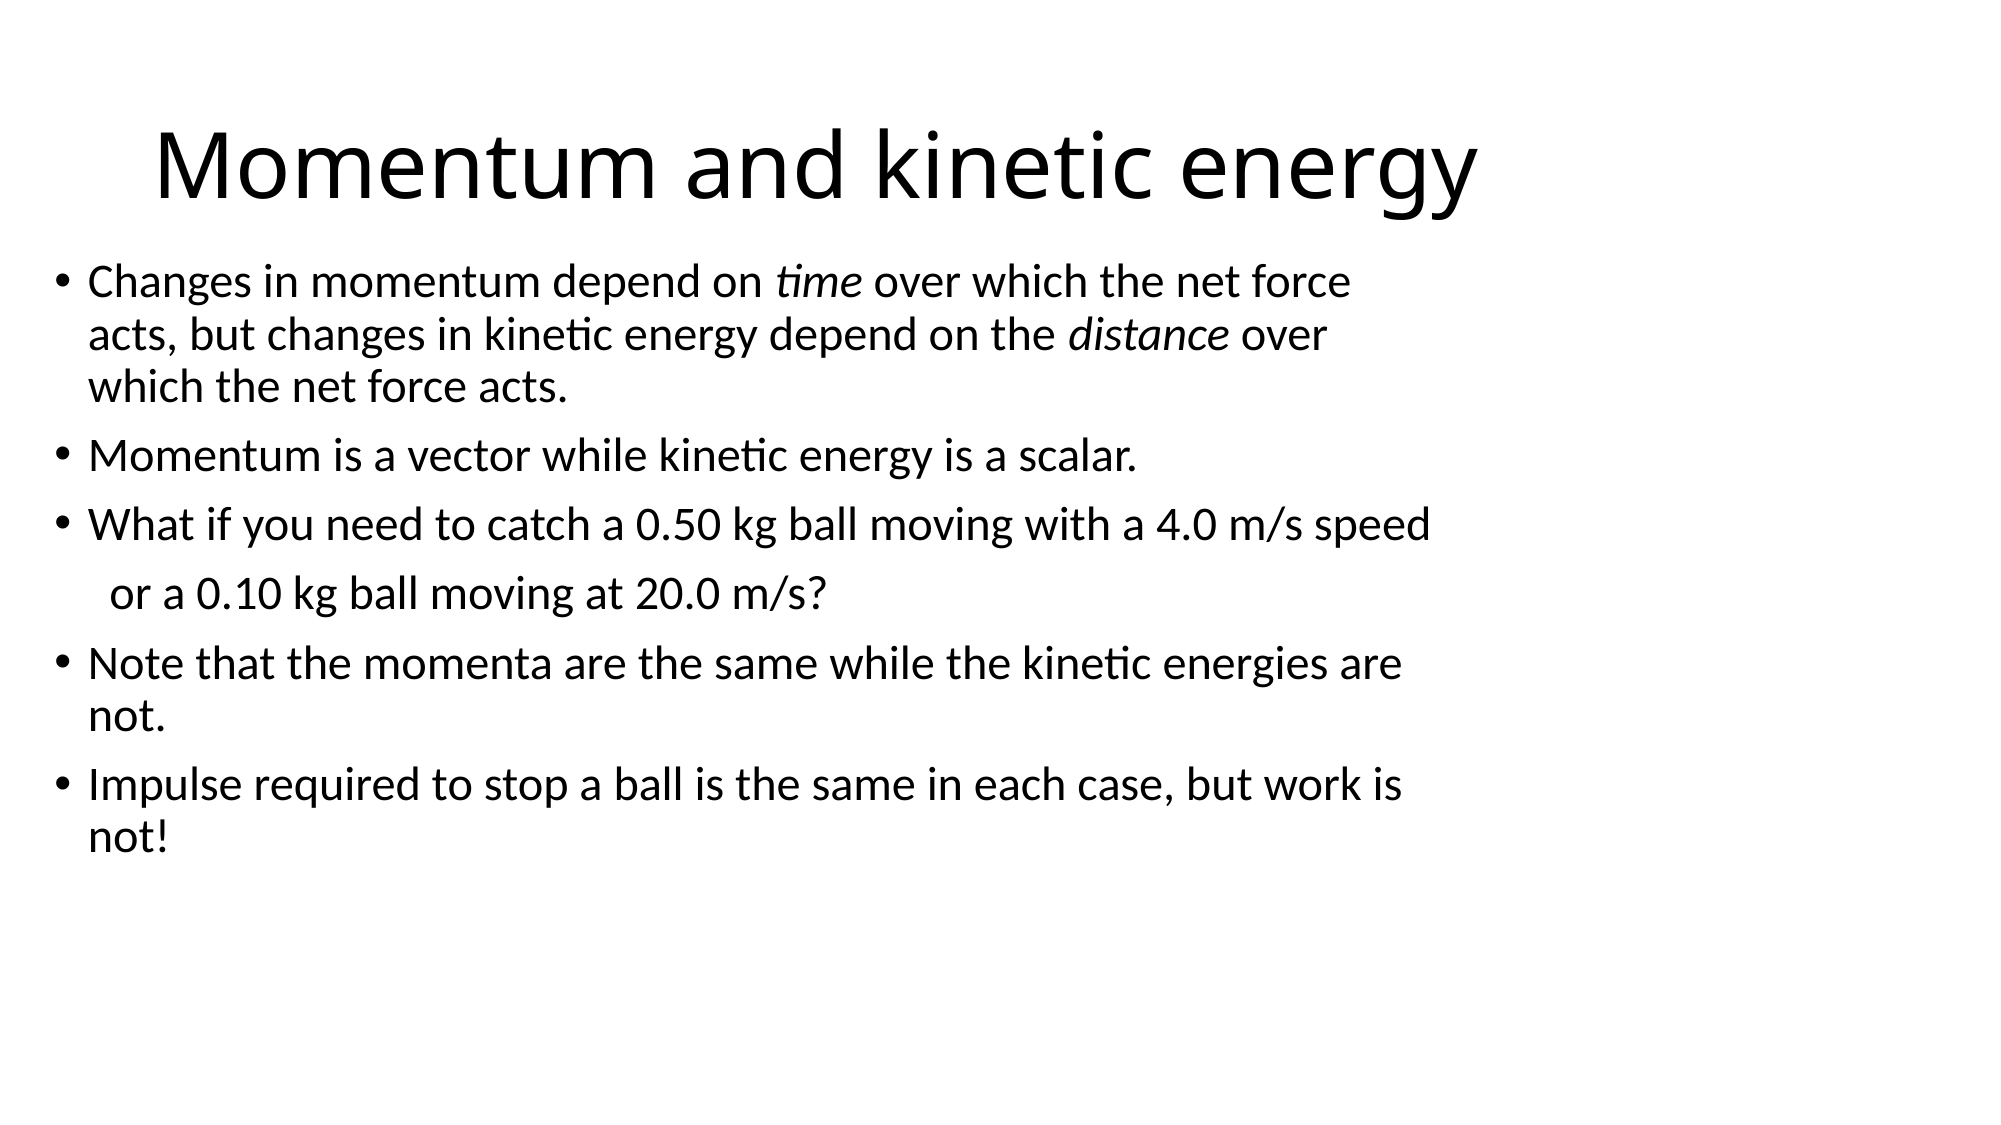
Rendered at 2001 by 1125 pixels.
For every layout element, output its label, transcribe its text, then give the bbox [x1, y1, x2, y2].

title Momentum and kinetic energy [137, 59, 1863, 278]
list Changes in momentum depend on time over which the net force acts, but changes in kinetic energy depend on the distance over which the net force acts. Momentum is a vector while kinetic energy is a scalar. What if you need to catch a 0.50 kg ball moving with a 4.0 m/s speed or a 0.10 kg ball moving at 20.0 m/s? Note that the momenta are the same while the kinetic energies are not. Impulse required to stop a ball is the same in each case, but work is not! [39, 248, 1450, 886]
